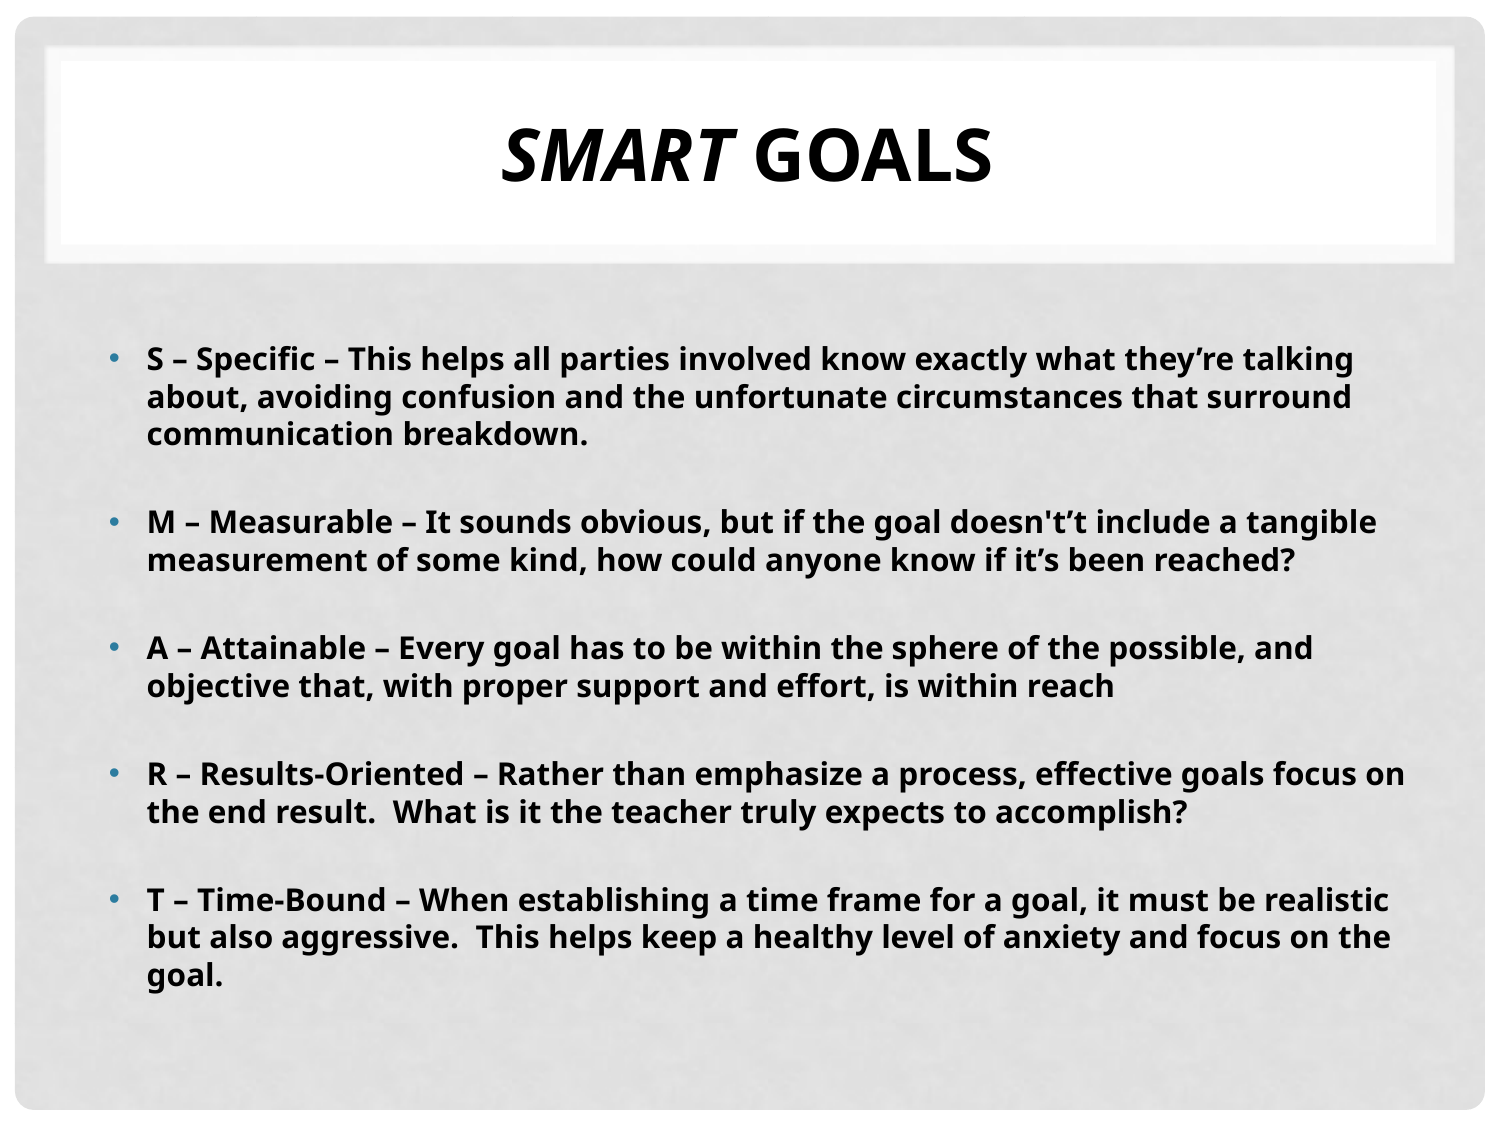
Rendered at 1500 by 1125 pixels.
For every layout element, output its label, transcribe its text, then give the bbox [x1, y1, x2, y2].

title SMART GOALS [69, 66, 1425, 238]
list S – Specific – This helps all parties involved know exactly what they’re talking about, avoiding confusion and the unfortunate circumstances that surround communication breakdown. M – Measurable – It sounds obvious, but if the goal doesn't’t include a tangible measurement of some kind, how could anyone know if it’s been reached? A – Attainable – Every goal has to be within the sphere of the possible, and objective that, with proper support and effort, is within reach R – Results-Oriented – Rather than emphasize a process, effective goals focus on the end result. What is it the teacher truly expects to accomplish? T – Time-Bound – When establishing a time frame for a goal, it must be realistic but also aggressive. This helps keep a healthy level of anxiety and focus on the goal. [75, 287, 1425, 1005]
